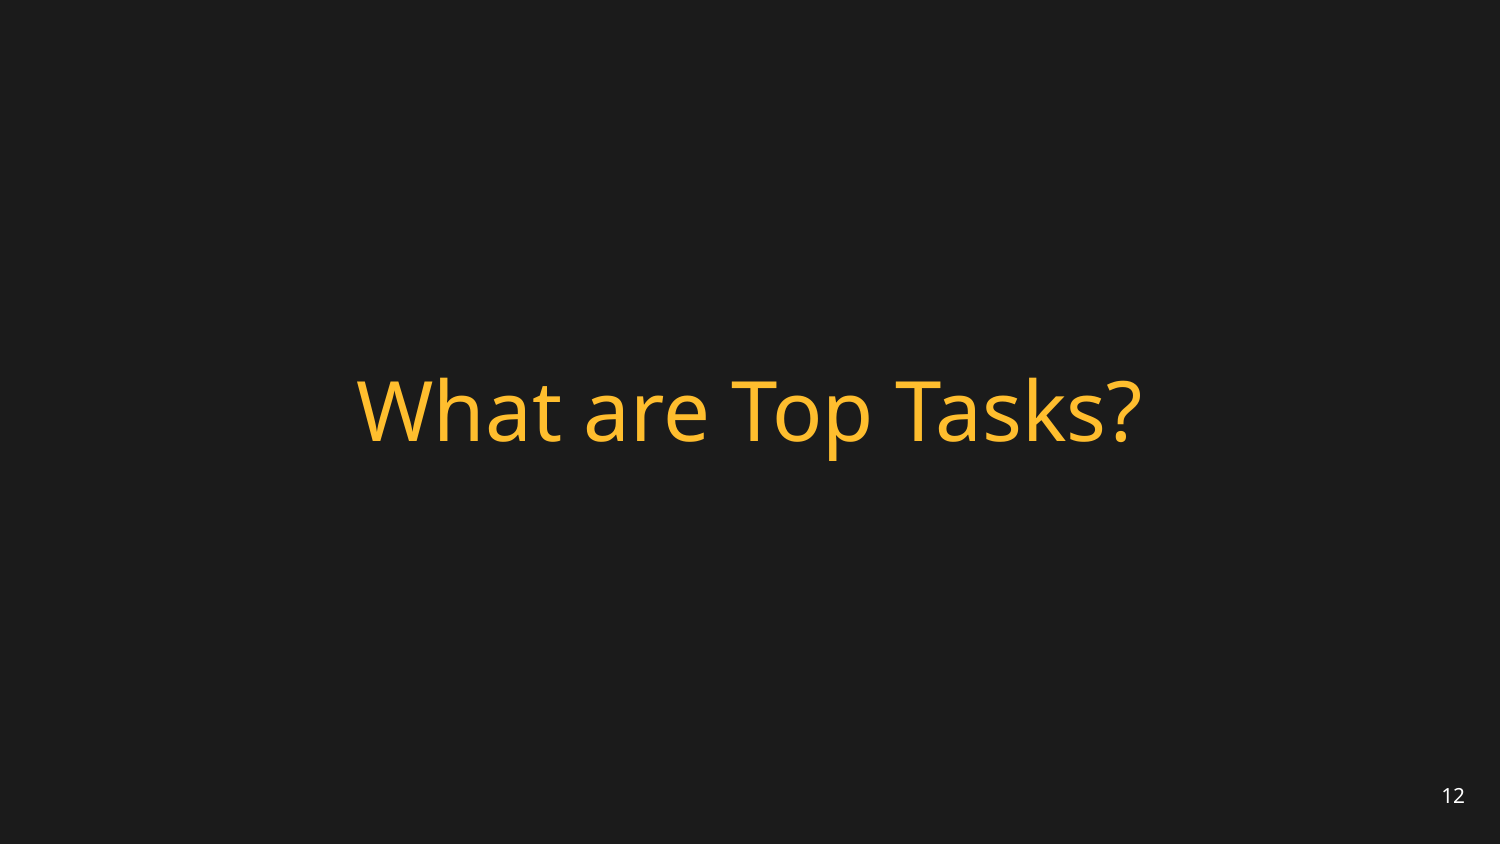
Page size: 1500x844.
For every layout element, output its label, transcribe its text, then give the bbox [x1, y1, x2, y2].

title What are Top Tasks? [51, 72, 1449, 753]
slide_number 12 [1389, 764, 1480, 830]
